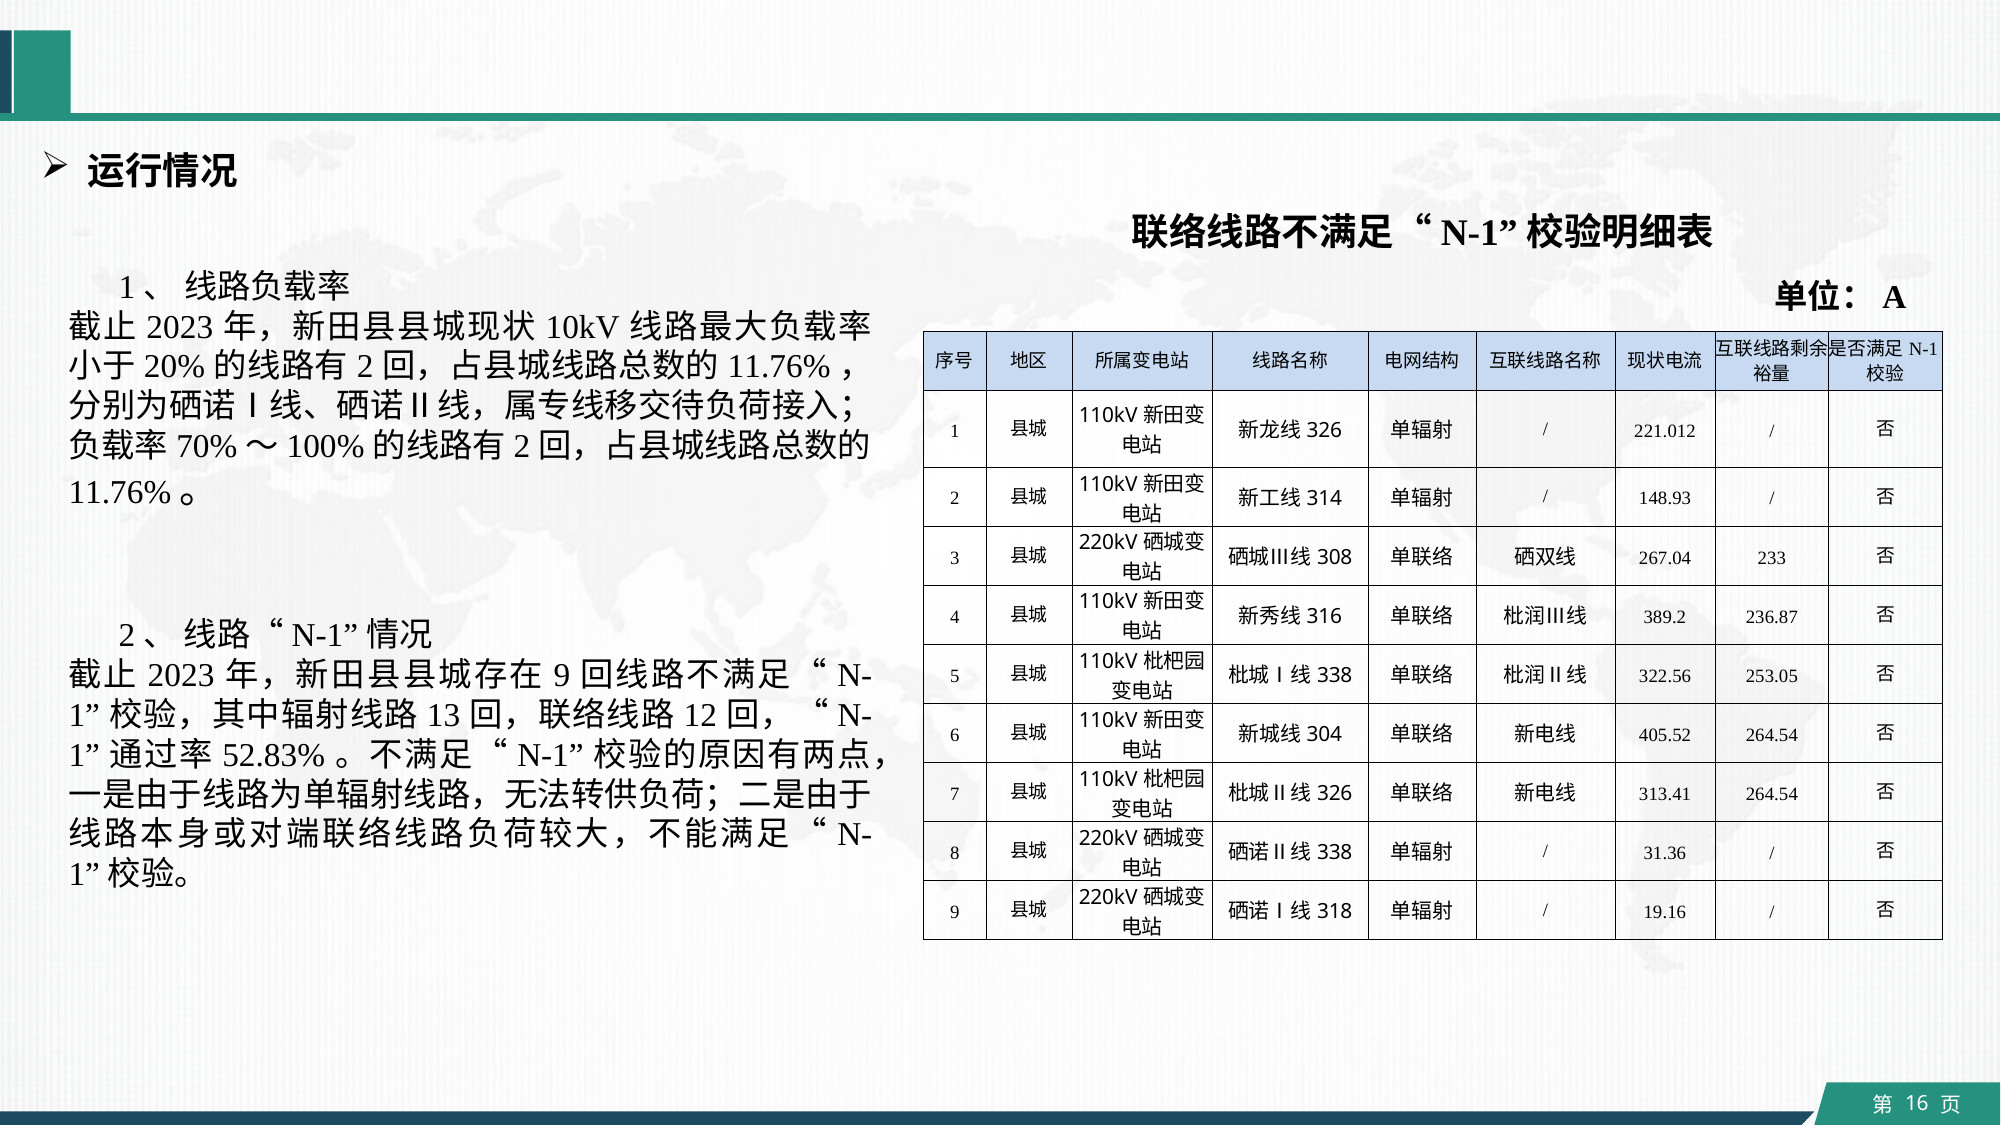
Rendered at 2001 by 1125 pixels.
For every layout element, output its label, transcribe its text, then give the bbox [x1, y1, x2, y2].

table_cell / [1716, 468, 1828, 526]
table_cell 单联络 [1369, 586, 1476, 644]
table_cell 148.93 [1616, 468, 1715, 526]
table_cell 单联络 [1369, 763, 1476, 821]
table_cell 6 [924, 704, 986, 762]
table_cell 单联络 [1369, 704, 1476, 762]
table_cell / [1716, 881, 1828, 939]
table_cell 新工线314 [1213, 468, 1368, 526]
table_cell 8 [924, 822, 986, 880]
table_cell 单联络 [1369, 527, 1476, 585]
table_header 互联线路剩余裕量 [1716, 332, 1828, 390]
table_cell 硒诺Ⅰ线318 [1213, 881, 1368, 939]
table_cell 县城 [987, 586, 1072, 644]
table_cell 3 [924, 527, 986, 585]
table_cell 110kV新田变电站 [1073, 586, 1212, 644]
table_cell 264.54 [1716, 704, 1828, 762]
table_cell 否 [1829, 881, 1942, 939]
table_cell 220kV硒城变电站 [1073, 881, 1212, 939]
table_cell 221.012 [1616, 391, 1715, 467]
table_cell / [1477, 822, 1615, 880]
table_cell 单辐射 [1369, 468, 1476, 526]
table_cell 县城 [987, 881, 1072, 939]
table_cell / [1716, 822, 1828, 880]
text_box 2、 线路“N-1”情况 截止2023年，新田县县城存在9回线路不满足“N-1”校验，其中辐射线路13回，联络线路12回，“N-1”通过率52.83%。不满足“N-1”校验的原因有两点，一是由于线路为单辐射线路，无法转供负荷；二是由于线路本身或对端联络线路负荷较大，不能满足“N-1”校验。 [53, 577, 888, 900]
table_cell 110kV新田变电站 [1073, 704, 1212, 762]
table_cell 新龙线326 [1213, 391, 1368, 467]
table_cell 110kV枇杷园变电站 [1073, 645, 1212, 703]
table_header 现状电流 [1616, 332, 1715, 390]
table_cell 否 [1829, 586, 1942, 644]
table_cell 253.05 [1716, 645, 1828, 703]
table_cell / [1477, 468, 1615, 526]
table_cell 县城 [987, 645, 1072, 703]
table_cell 236.87 [1716, 586, 1828, 644]
table_cell 2 [924, 468, 986, 526]
table_cell 264.54 [1716, 763, 1828, 821]
table_header 电网结构 [1369, 332, 1476, 390]
table_cell 220kV硒城变电站 [1073, 822, 1212, 880]
table_cell 单辐射 [1369, 881, 1476, 939]
table_cell 110kV新田变电站 [1073, 391, 1212, 467]
table_header 序号 [924, 332, 986, 390]
table_cell 否 [1829, 468, 1942, 526]
table_cell 枇城Ⅰ线338 [1213, 645, 1368, 703]
table_cell 389.2 [1616, 586, 1715, 644]
table_cell 110kV新田变电站 [1073, 468, 1212, 526]
table_cell 硒双线 [1477, 527, 1615, 585]
table_cell 硒诺Ⅱ线338 [1213, 822, 1368, 880]
table_cell 县城 [987, 763, 1072, 821]
text_box 联络线路不满足“N-1”校验明细表 单位：A [925, 200, 1921, 331]
table_cell 枇润Ⅱ线 [1477, 645, 1615, 703]
text_box 1、 线路负载率 截止2023年，新田县县城现状10kV线路最大负载率小于20%的线路有2回，占县城线路总数的11.76%，分别为硒诺Ⅰ线、硒诺Ⅱ线，属专线移交待负荷接入；负载率70%～100%的线路有2回，占县城线路总数的11.76%。 [53, 229, 888, 520]
table_cell 县城 [987, 391, 1072, 467]
table_cell 否 [1829, 763, 1942, 821]
table_header 互联线路名称 [1477, 332, 1615, 390]
table_cell 9 [924, 881, 986, 939]
table_cell 硒城Ⅲ线308 [1213, 527, 1368, 585]
table_cell 单辐射 [1369, 391, 1476, 467]
table_cell 5 [0, 0, 2000, 113]
table_cell 新电线 [1477, 763, 1615, 821]
table_cell 单联络 [1369, 645, 1476, 703]
table_cell 31.36 [1616, 822, 1715, 880]
table_cell 7 [924, 763, 986, 821]
table_cell 322.56 [1616, 645, 1715, 703]
table_cell / [1477, 881, 1615, 939]
table_cell 5 [0, 121, 2000, 1125]
table_cell 县城 [987, 704, 1072, 762]
table_cell 19.16 [1616, 881, 1715, 939]
table_cell 否 [1829, 645, 1942, 703]
table_cell 267.04 [1616, 527, 1715, 585]
table_cell 4 [924, 586, 986, 644]
table_cell / [1477, 391, 1615, 467]
table_header 所属变电站 [1073, 332, 1212, 390]
table_cell 县城 [987, 527, 1072, 585]
table_cell 新城线304 [1213, 704, 1368, 762]
table_cell 220kV硒城变电站 [1073, 527, 1212, 585]
table_cell 否 [1829, 527, 1942, 585]
table_cell / [1716, 391, 1828, 467]
table_cell 新电线 [1477, 704, 1615, 762]
table_cell 110kV枇杷园变电站 [1073, 763, 1212, 821]
text_box 运行情况 [26, 139, 1026, 200]
table_cell 单辐射 [1369, 822, 1476, 880]
table_cell 县城 [987, 468, 1072, 526]
table_header 是否满足N-1校验 [1829, 332, 1942, 390]
table_header 线路名称 [1213, 332, 1368, 390]
table_cell 1 [924, 391, 986, 467]
table_cell 否 [1829, 822, 1942, 880]
table_header 地区 [987, 332, 1072, 390]
table_cell 否 [1829, 391, 1942, 467]
table_cell 405.52 [1616, 704, 1715, 762]
table_cell 县城 [987, 822, 1072, 880]
table_cell 枇城Ⅱ线326 [1213, 763, 1368, 821]
table_cell 313.41 [1616, 763, 1715, 821]
table_cell 新秀线316 [1213, 586, 1368, 644]
table_cell 233 [1716, 527, 1828, 585]
table_cell 枇润Ⅲ线 [1477, 586, 1615, 644]
table_cell 否 [1829, 704, 1942, 762]
